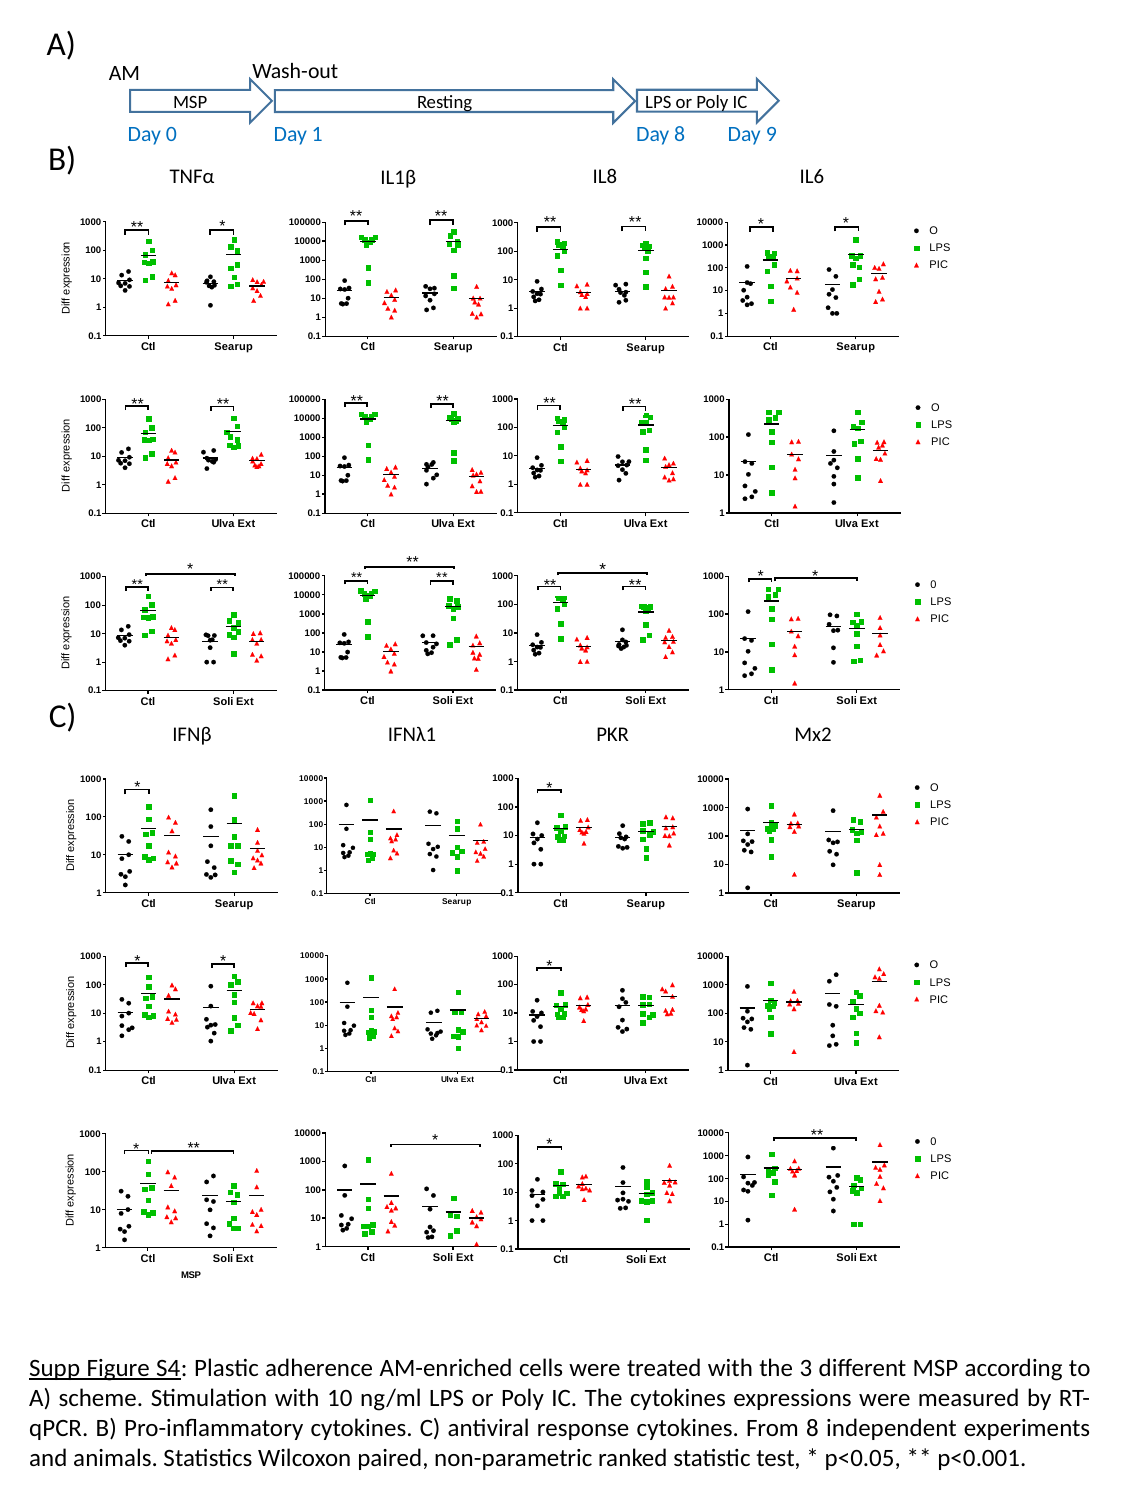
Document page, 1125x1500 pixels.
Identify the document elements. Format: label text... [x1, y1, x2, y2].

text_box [695, 382, 961, 555]
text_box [723, 558, 960, 732]
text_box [55, 762, 312, 920]
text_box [51, 205, 282, 377]
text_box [483, 939, 690, 1112]
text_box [690, 205, 959, 378]
text_box C) [33, 686, 92, 742]
text_box IL6 [727, 155, 896, 196]
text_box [55, 1117, 287, 1289]
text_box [93, 49, 794, 155]
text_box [691, 1116, 960, 1289]
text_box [483, 550, 723, 732]
text_box IL1β [313, 155, 483, 196]
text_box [483, 382, 695, 550]
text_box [281, 544, 530, 732]
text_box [294, 763, 484, 929]
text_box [55, 939, 312, 1098]
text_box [282, 382, 483, 544]
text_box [690, 762, 960, 935]
text_box IL8 [520, 155, 689, 196]
text_box Supp Figure S4: Plastic adherence AM-enriched cells were treated with the 3 different MSP according to A) scheme. Stimulation with 10 ng/ml LPS or Poly IC. The cytokines expressions were measured by RT-qPCR. B) Pro-inflammatory cytokines. C) antiviral response cytokines. From 8 independent experiments and animals. Statistics Wilcoxon paired, non-parametric ranked statistic test, * p<0.05, ** p<0.001. [14, 1344, 1108, 1500]
text_box IFNβ [107, 732, 277, 753]
text_box IFNλ1 [327, 732, 497, 753]
text_box TNFα [107, 155, 277, 196]
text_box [50, 551, 281, 732]
text_box A) [31, 14, 91, 70]
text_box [287, 1116, 531, 1290]
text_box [484, 761, 723, 935]
text_box PKR [528, 732, 697, 753]
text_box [51, 382, 282, 551]
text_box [282, 198, 531, 378]
text_box B) [33, 129, 92, 185]
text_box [483, 204, 723, 379]
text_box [484, 1118, 724, 1288]
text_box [295, 941, 483, 1106]
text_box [690, 939, 959, 1112]
text_box Mx2 [728, 732, 898, 753]
